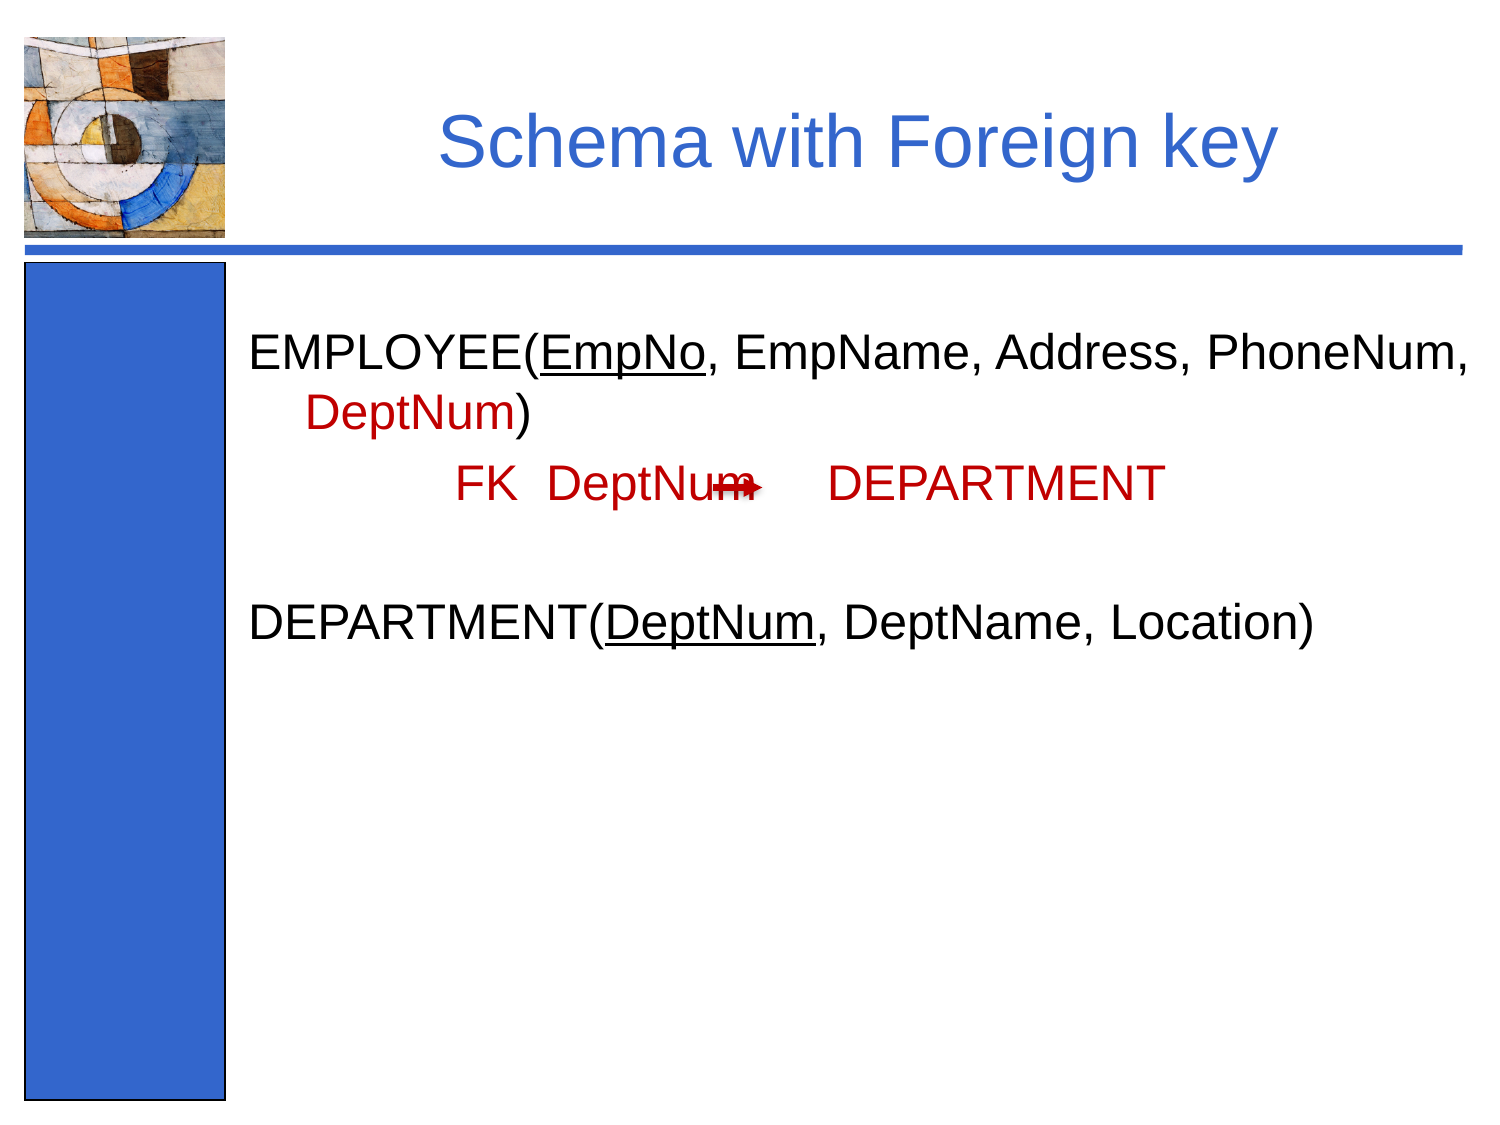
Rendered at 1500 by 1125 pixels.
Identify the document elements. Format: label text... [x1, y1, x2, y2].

picture [24, 37, 225, 238]
title Schema with Foreign key [232, 43, 1484, 232]
list EMPLOYEE(EmpNo, EmpName, Address, PhoneNum, DeptNum) FK DeptNum DEPARTMENT DEPARTMENT(DeptNum, DeptName, Location) [232, 312, 1500, 588]
